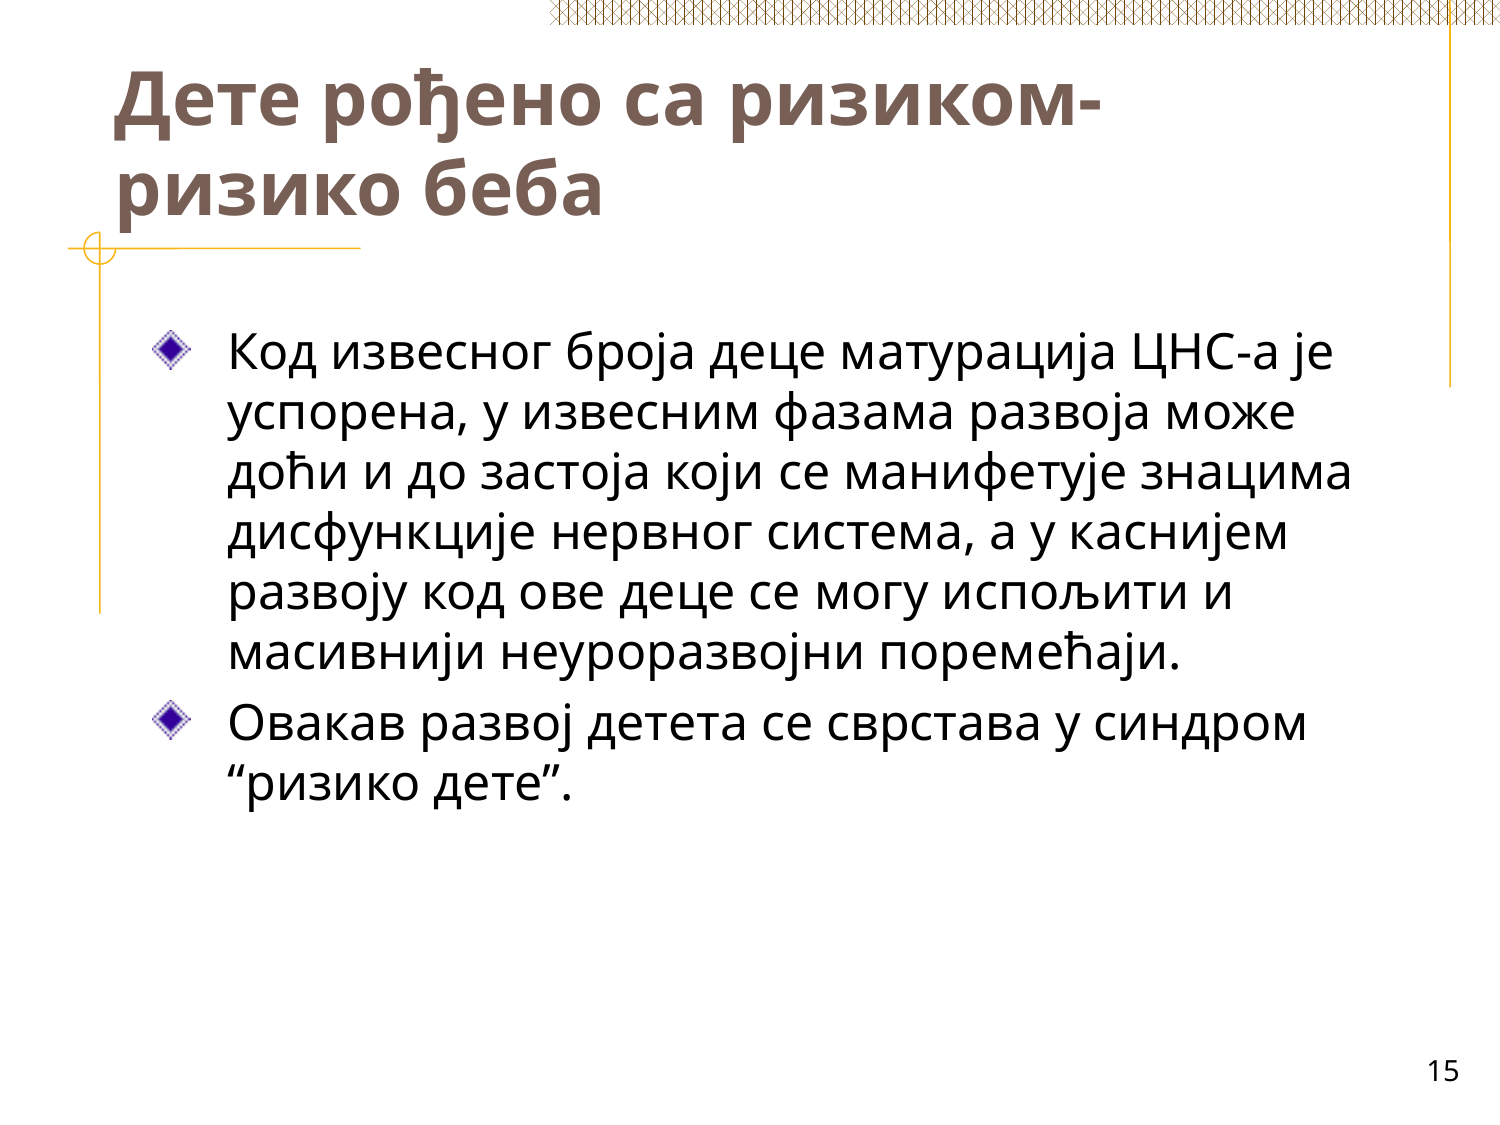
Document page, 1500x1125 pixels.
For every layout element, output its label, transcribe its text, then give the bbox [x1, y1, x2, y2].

list Код извесног броја деце матурација ЦНС-а је успорена, у извесним фазама развоја може доћи и до застоја који се манифетује знацима дисфункције нервног система, а у каснијем развоју код ове деце се могу испољити и масивнији неуроразвојни поремећаји. Овакав развој детета се сврстава у синдром “ризико дете”. [137, 312, 1413, 988]
title Дете рођено са ризиком- ризико беба [99, 49, 1376, 238]
slide_number 15 [1162, 1025, 1475, 1100]
picture [152, 330, 191, 370]
picture [152, 700, 191, 740]
